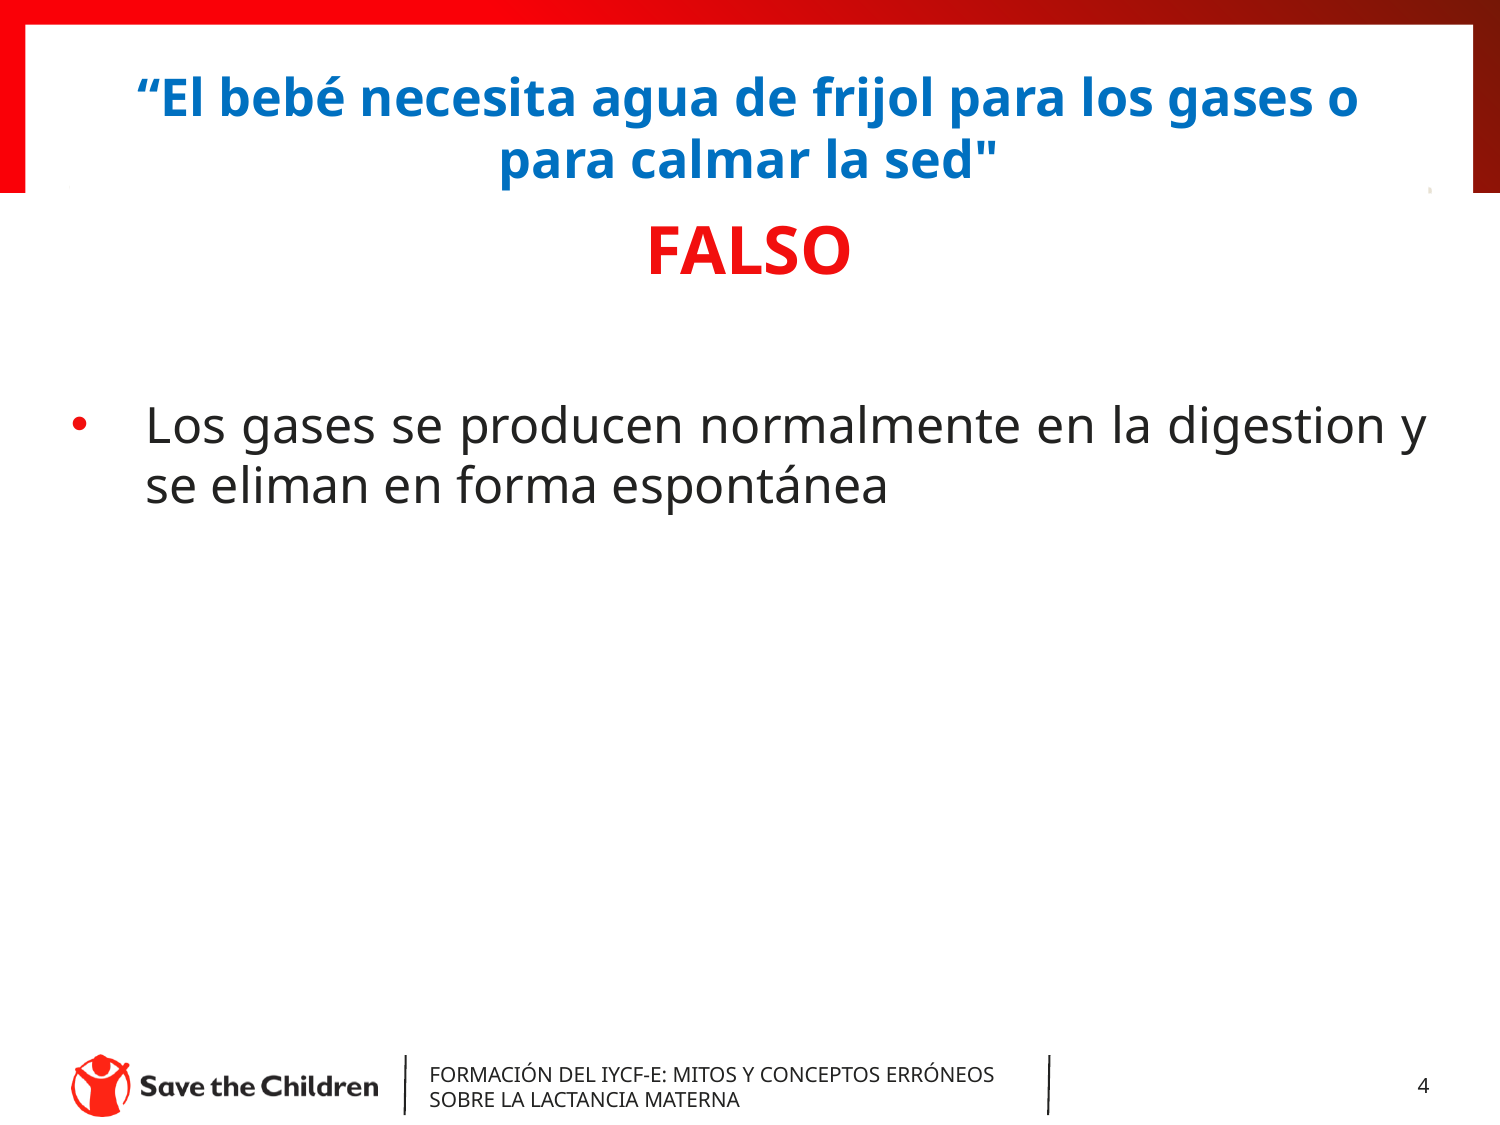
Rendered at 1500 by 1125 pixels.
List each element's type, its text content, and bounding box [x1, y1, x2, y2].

list FALSO Los gases se producen normalmente en la digestion y se eliman en forma espontánea [70, 208, 1429, 981]
slide_number ‹#› [1317, 1056, 1445, 1117]
footer FORMACIÓN DEL IYCF-E: MITOS Y CONCEPTOS ERRÓNEOS SOBRE LA LACTANCIA MATERNA [414, 1056, 1042, 1117]
title “El bebé necesita agua de frijol para los gases o para calmar la sed" [69, 33, 1429, 220]
picture [71, 1054, 378, 1117]
